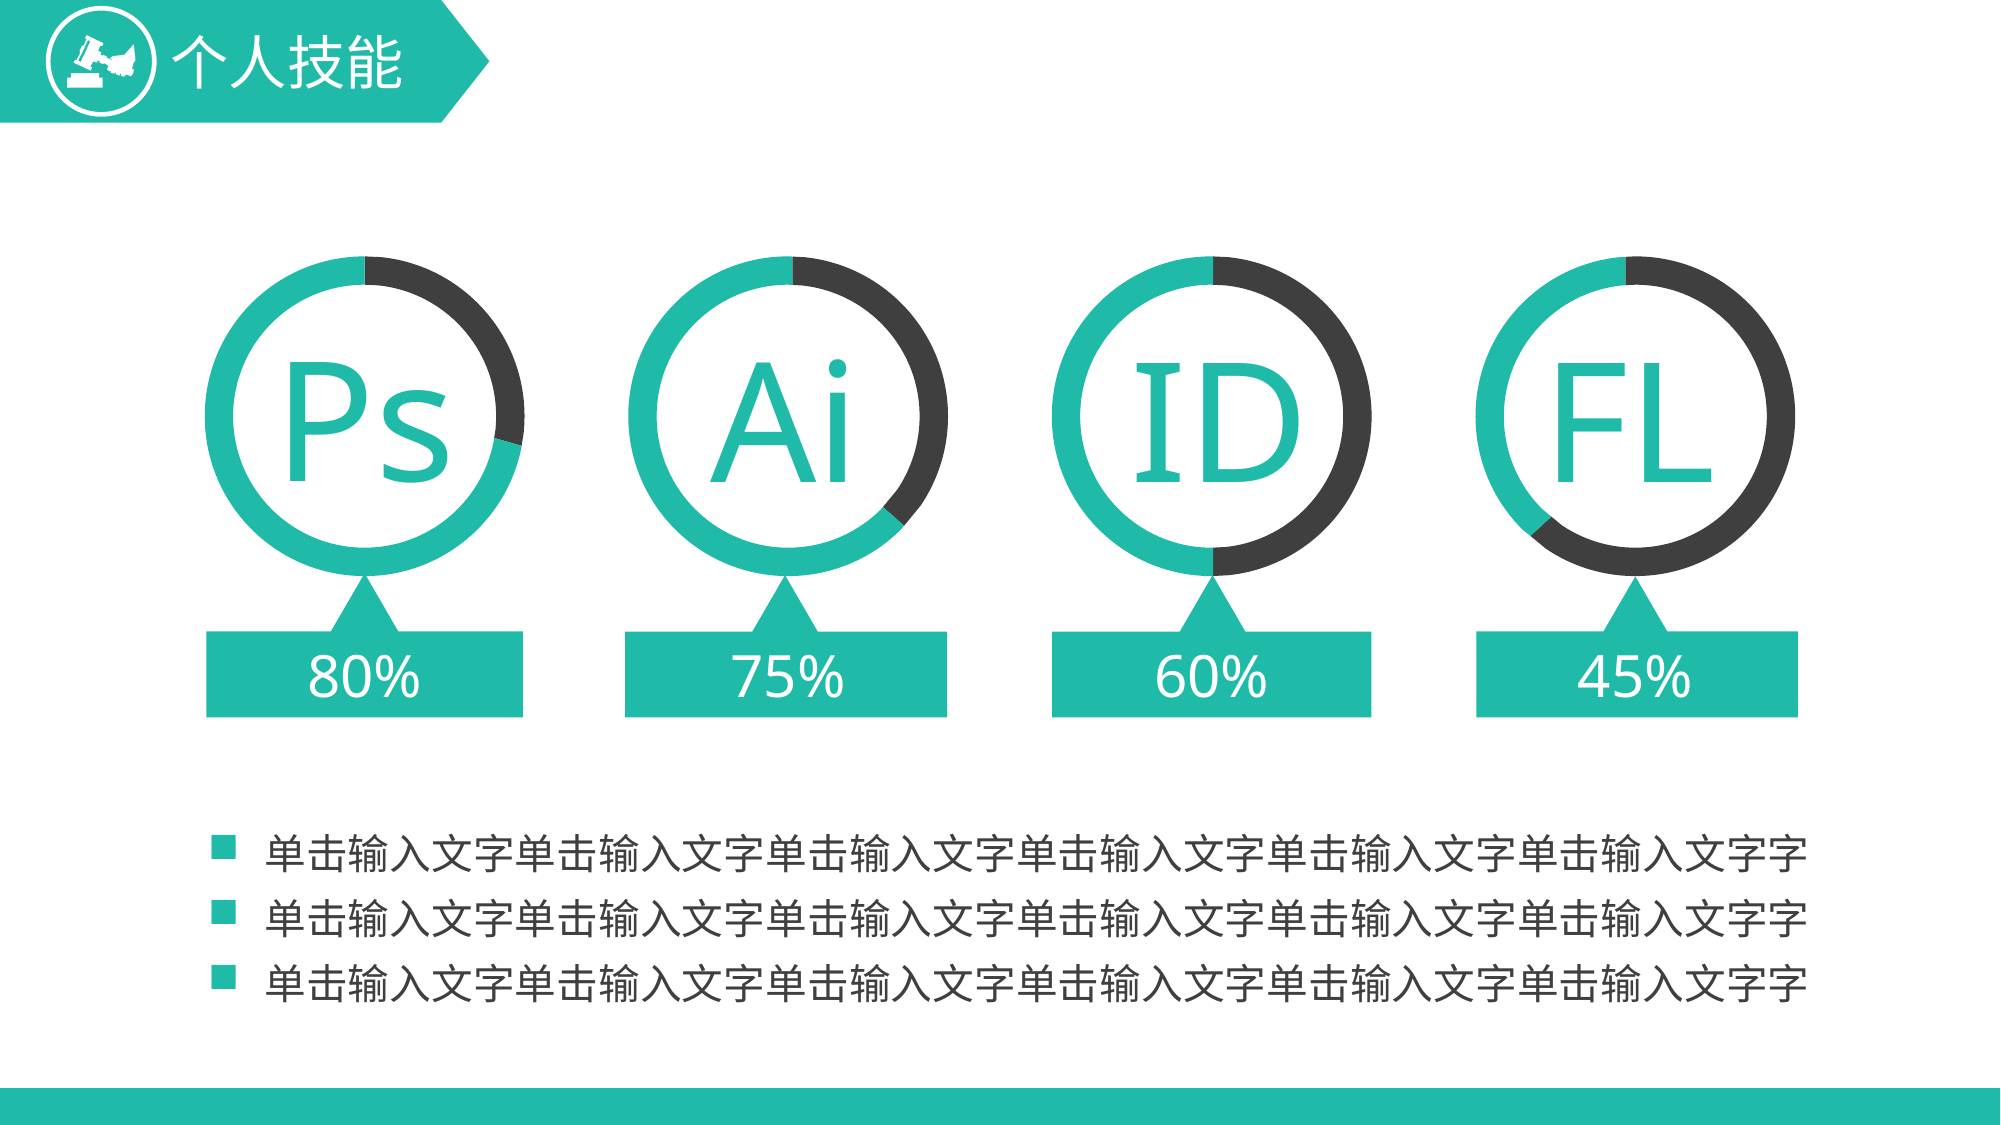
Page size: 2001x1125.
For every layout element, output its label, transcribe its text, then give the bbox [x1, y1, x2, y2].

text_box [625, 575, 948, 718]
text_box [1475, 256, 1796, 577]
text_box 单击输入文字单击输入文字单击输入文字单击输入文字单击输入文字单击输入文字字 单击输入文字单击输入文字单击输入文字单击输入文字单击输入文字单击输入文字字 单击输入文字单击输入文字单击输入文字单击输入文字单击输入文字单击输入文字字 [193, 805, 1963, 1016]
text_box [1051, 256, 1372, 577]
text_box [206, 573, 523, 718]
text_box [1476, 576, 1798, 718]
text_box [628, 256, 948, 575]
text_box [204, 256, 525, 577]
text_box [1052, 575, 1372, 718]
